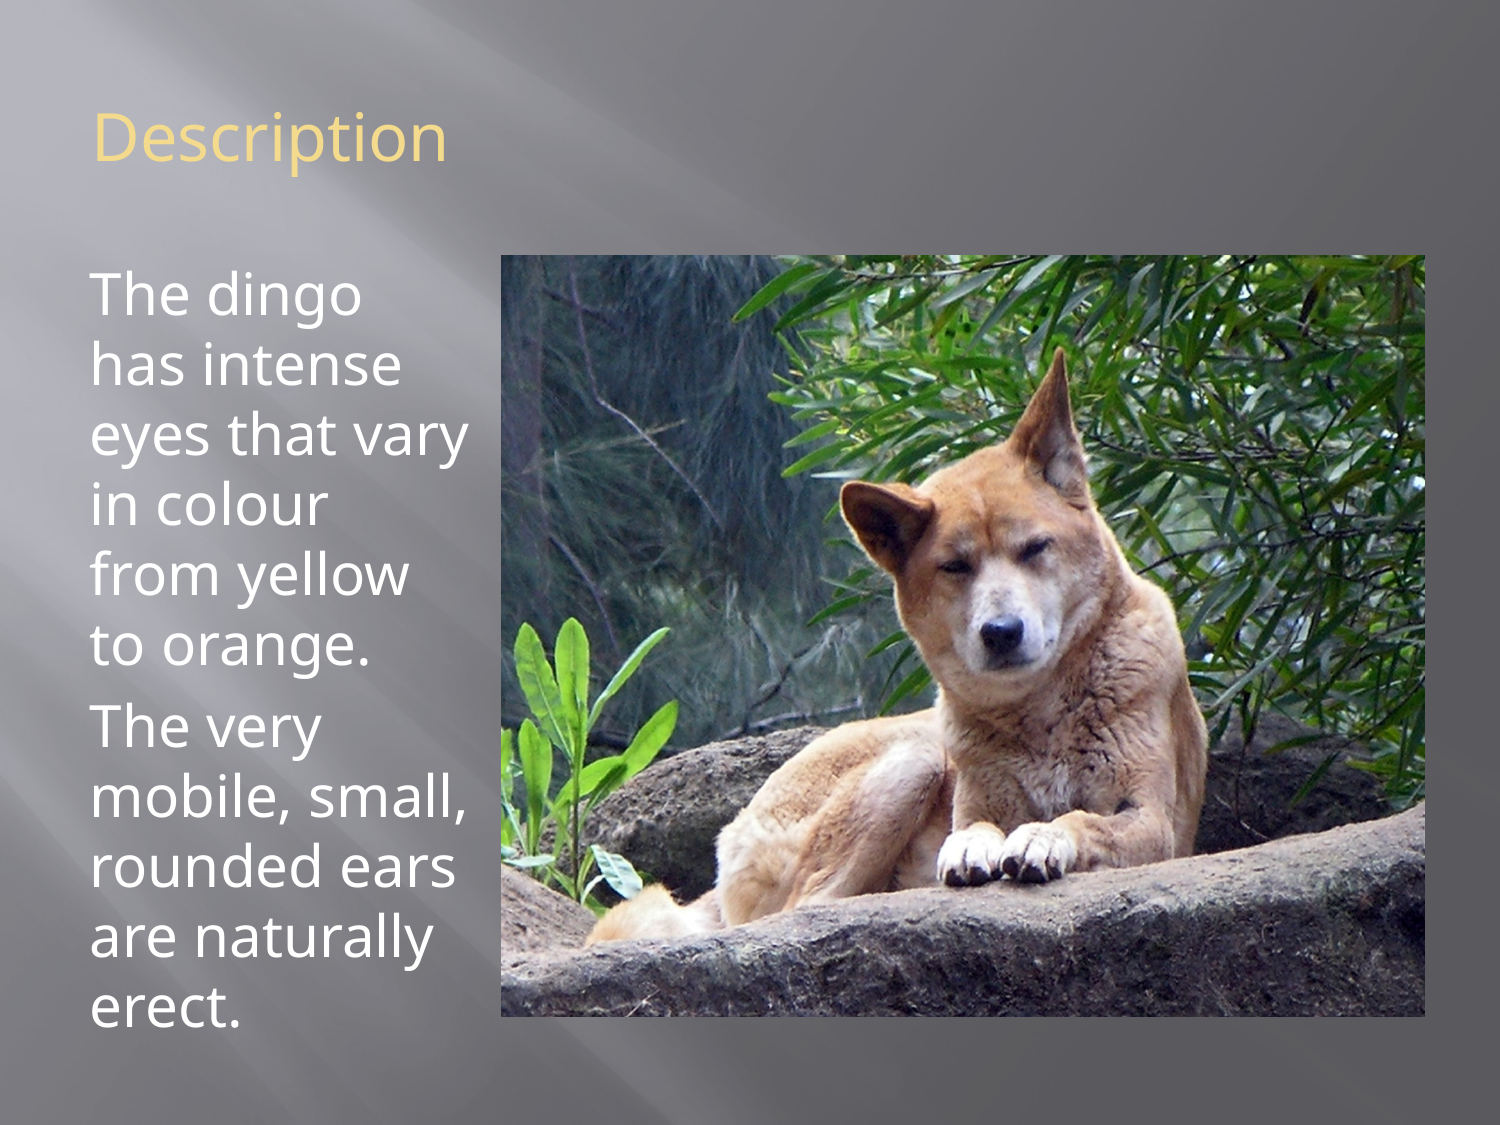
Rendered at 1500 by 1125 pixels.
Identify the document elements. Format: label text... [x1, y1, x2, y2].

title Description [76, 54, 502, 183]
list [501, 255, 1426, 1018]
list The dingo has intense eyes that vary in colour from yellow to orange. The very mobile, small, rounded ears are naturally erect. [75, 249, 491, 1005]
